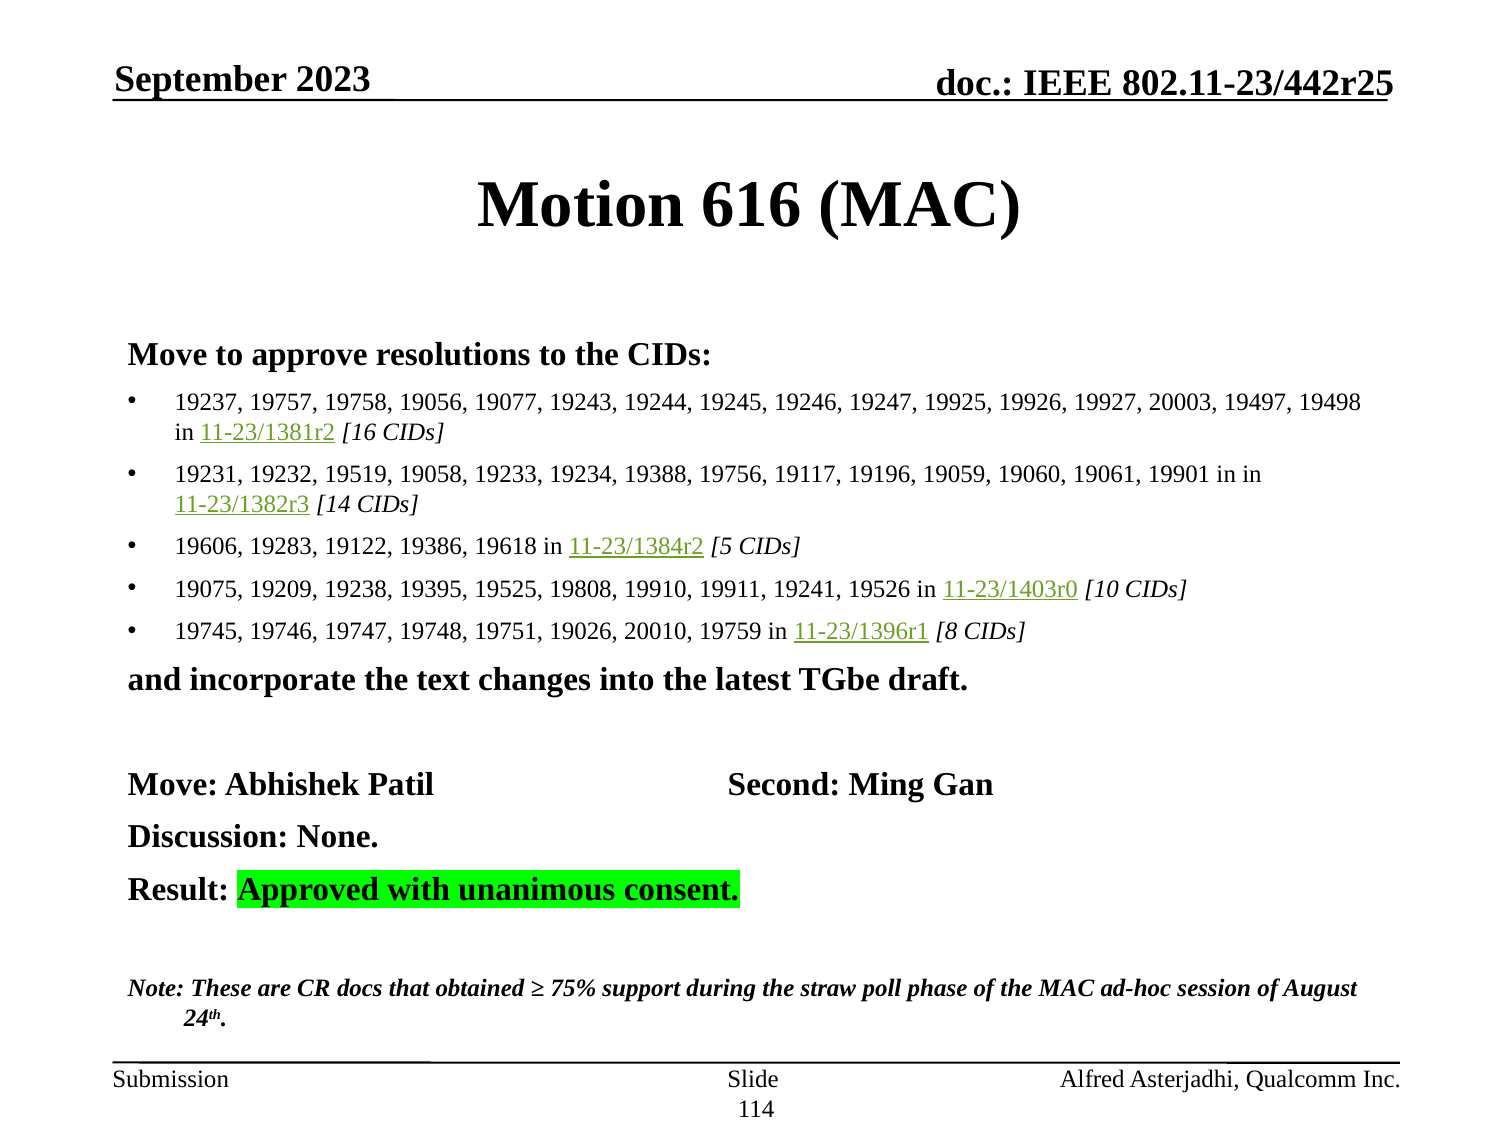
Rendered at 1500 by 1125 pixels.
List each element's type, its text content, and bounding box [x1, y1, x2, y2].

list Move to approve resolutions to the CIDs: 19237, 19757, 19758, 19056, 19077, 19243, 19244, 19245, 19246, 19247, 19925, 19926, 19927, 20003, 19497, 19498 in 11-23/1381r2 [16 CIDs] 19231, 19232, 19519, 19058, 19233, 19234, 19388, 19756, 19117, 19196, 19059, 19060, 19061, 19901 in in 11-23/1382r3 [14 CIDs] 19606, 19283, 19122, 19386, 19618 in 11-23/1384r2 [5 CIDs] 19075, 19209, 19238, 19395, 19525, 19808, 19910, 19911, 19241, 19526 in 11-23/1403r0 [10 CIDs] 19745, 19746, 19747, 19748, 19751, 19026, 20010, 19759 in 11-23/1396r1 [8 CIDs] and incorporate the text changes into the latest TGbe draft. Move: Abhishek Patil Second: Ming Gan Discussion: None. Result: Approved with unanimous consent. Note: These are CR docs that obtained ≥ 75% support during the straw poll phase of the MAC ad-hoc session of August 24th. [112, 324, 1388, 1063]
footer Alfred Asterjadhi, Qualcomm Inc. [878, 1061, 1402, 1093]
title Motion 616 (MAC) [112, 112, 1388, 288]
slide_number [114, 54, 423, 100]
slide_number Slide 114 [712, 1061, 800, 1123]
